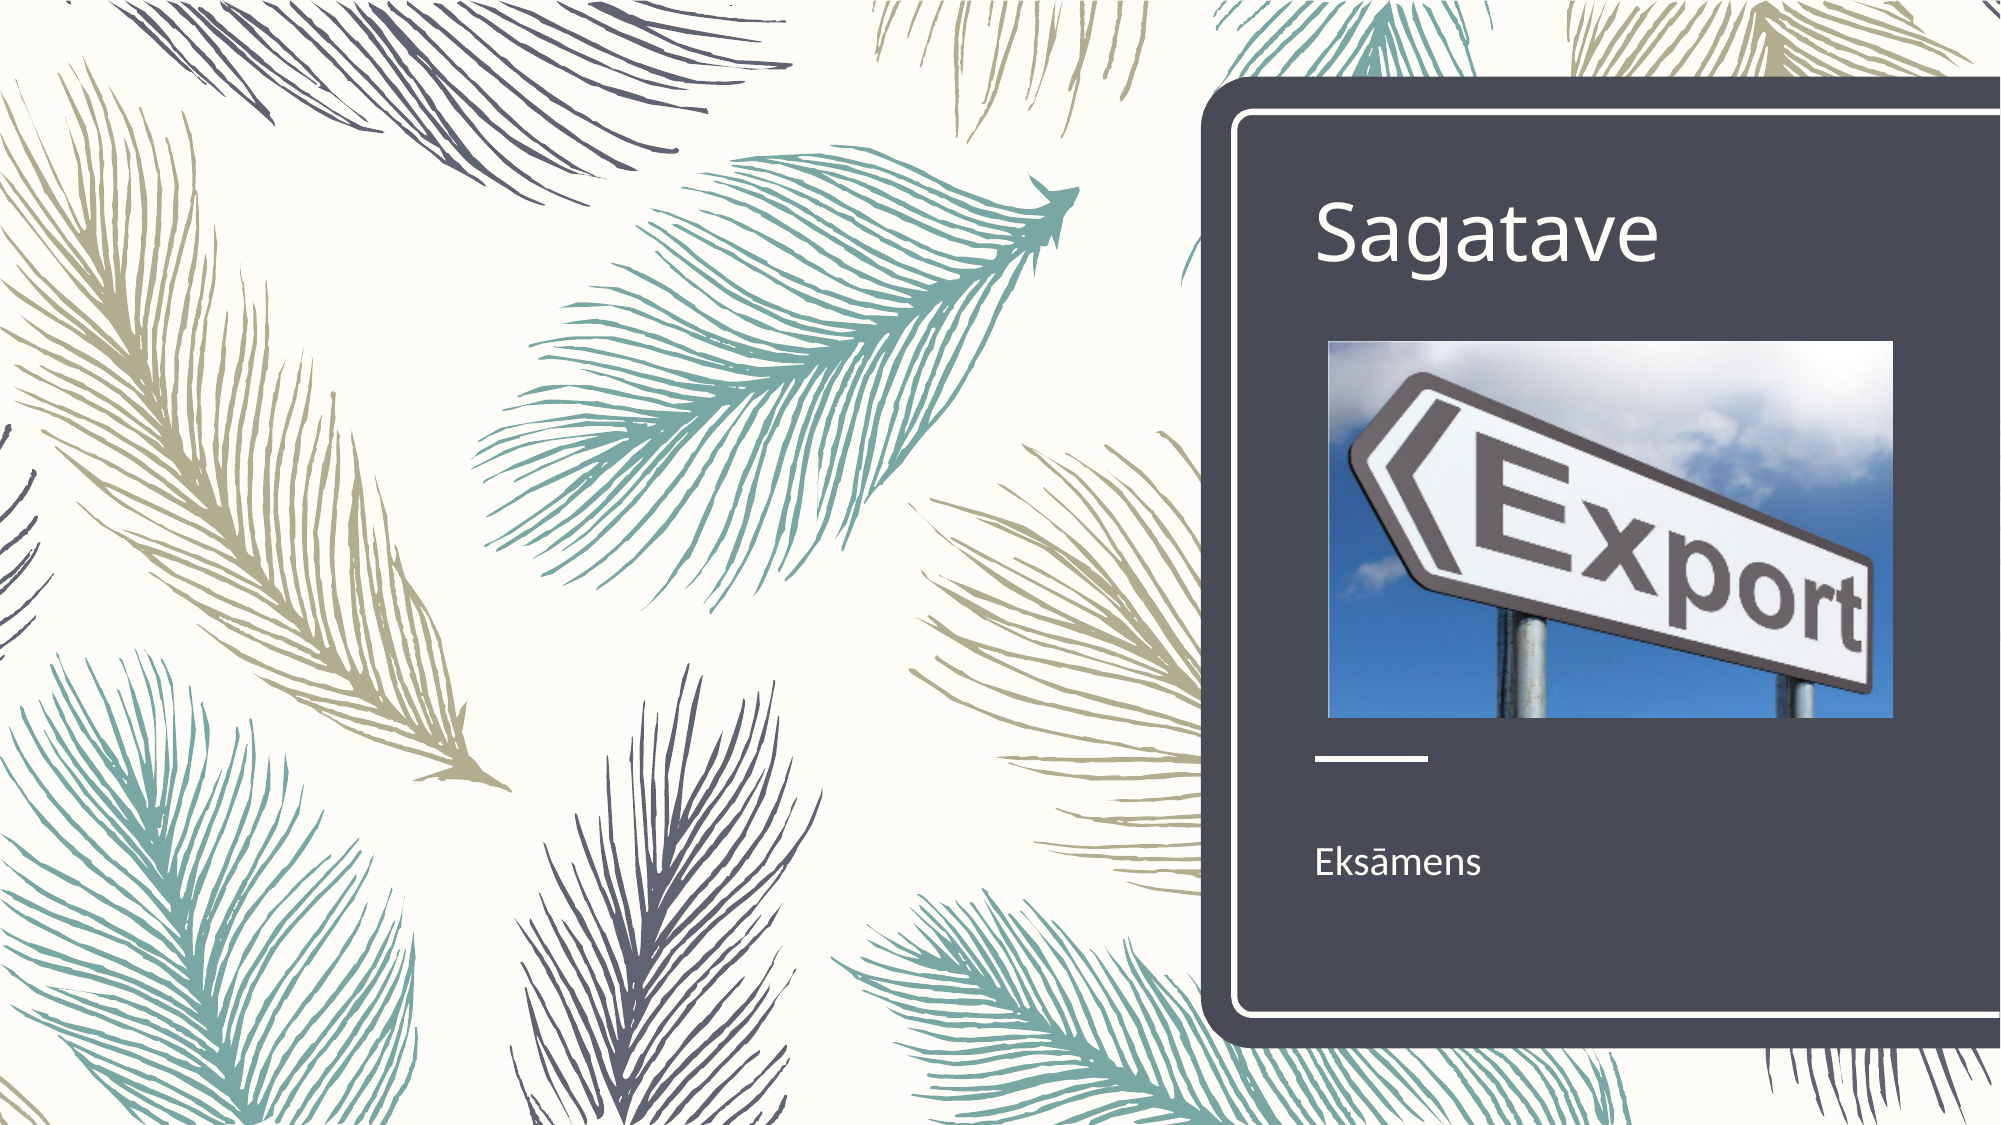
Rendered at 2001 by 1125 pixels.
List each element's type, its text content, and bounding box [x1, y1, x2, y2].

picture [1327, 341, 1893, 718]
title Sagatave [1299, 167, 1922, 718]
subtitle Eksāmens [1299, 811, 1922, 982]
